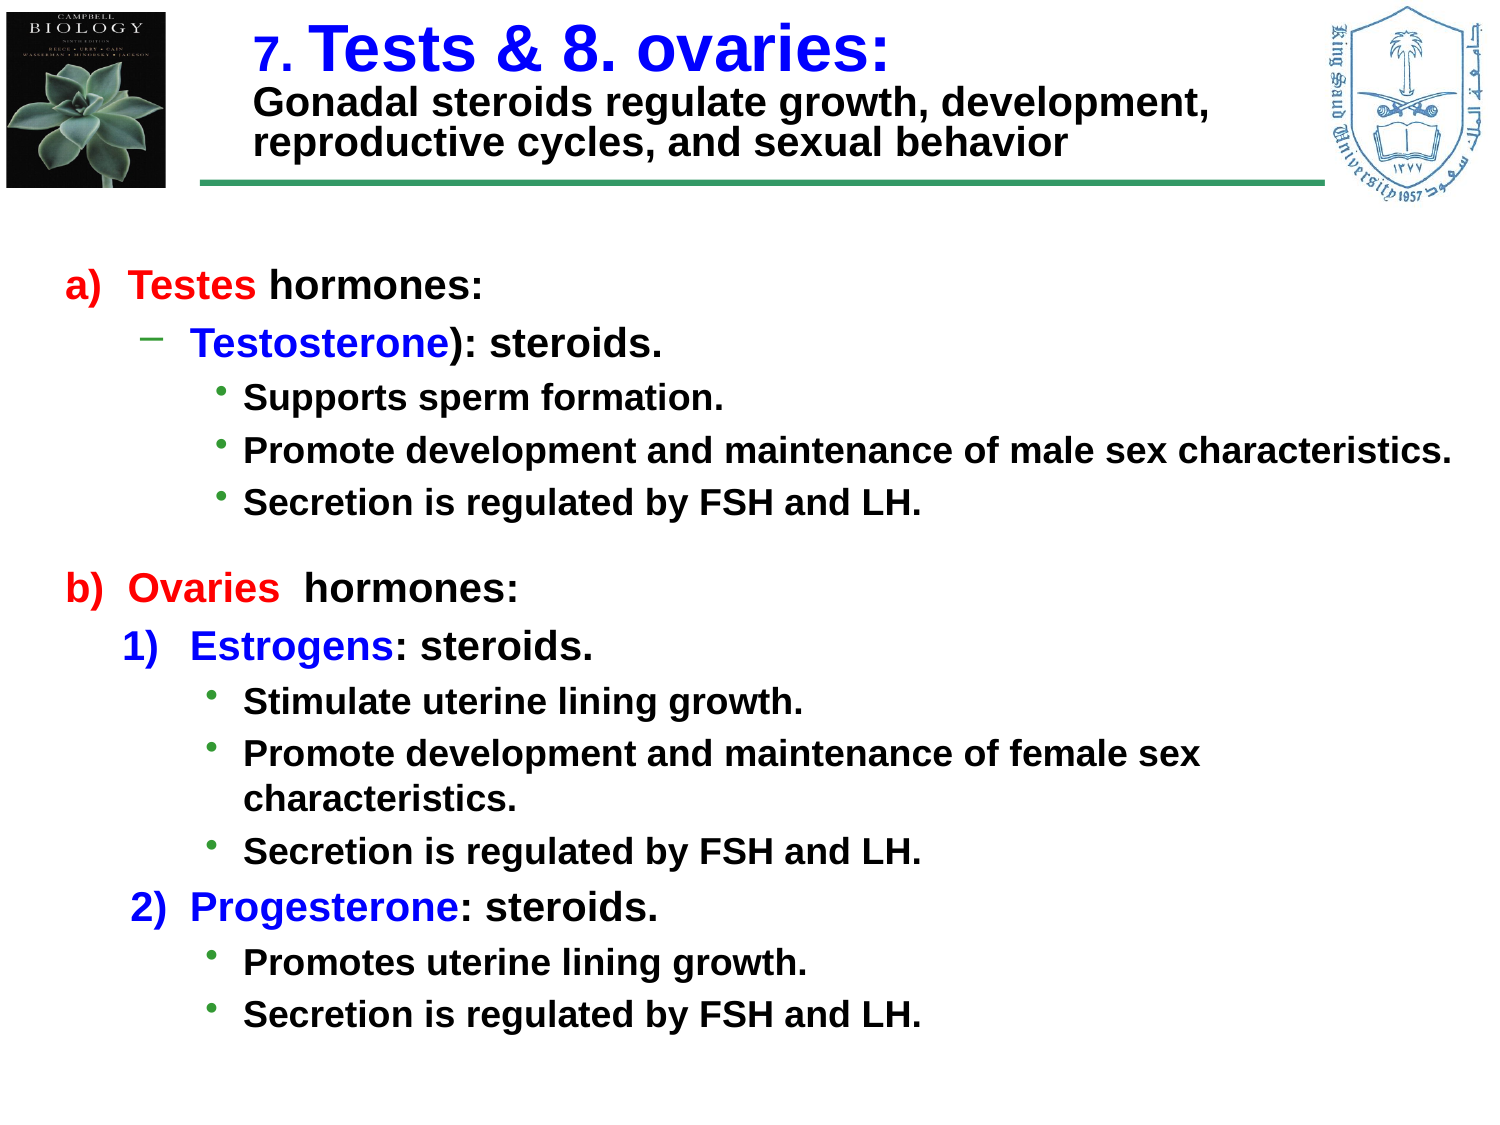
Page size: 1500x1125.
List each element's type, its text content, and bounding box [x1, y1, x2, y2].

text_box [5, 0, 1488, 209]
list Testes hormones: Testosterone): steroids. Supports sperm formation. Promote development and maintenance of male sex characteristics. Secretion is regulated by FSH and LH. Ovaries hormones: Estrogens: steroids. Stimulate uterine lining growth. Promote development and maintenance of female sex characteristics. Secretion is regulated by FSH and LH. Progesterone: steroids. Promotes uterine lining growth. Secretion is regulated by FSH and LH. [12, 249, 1488, 1043]
